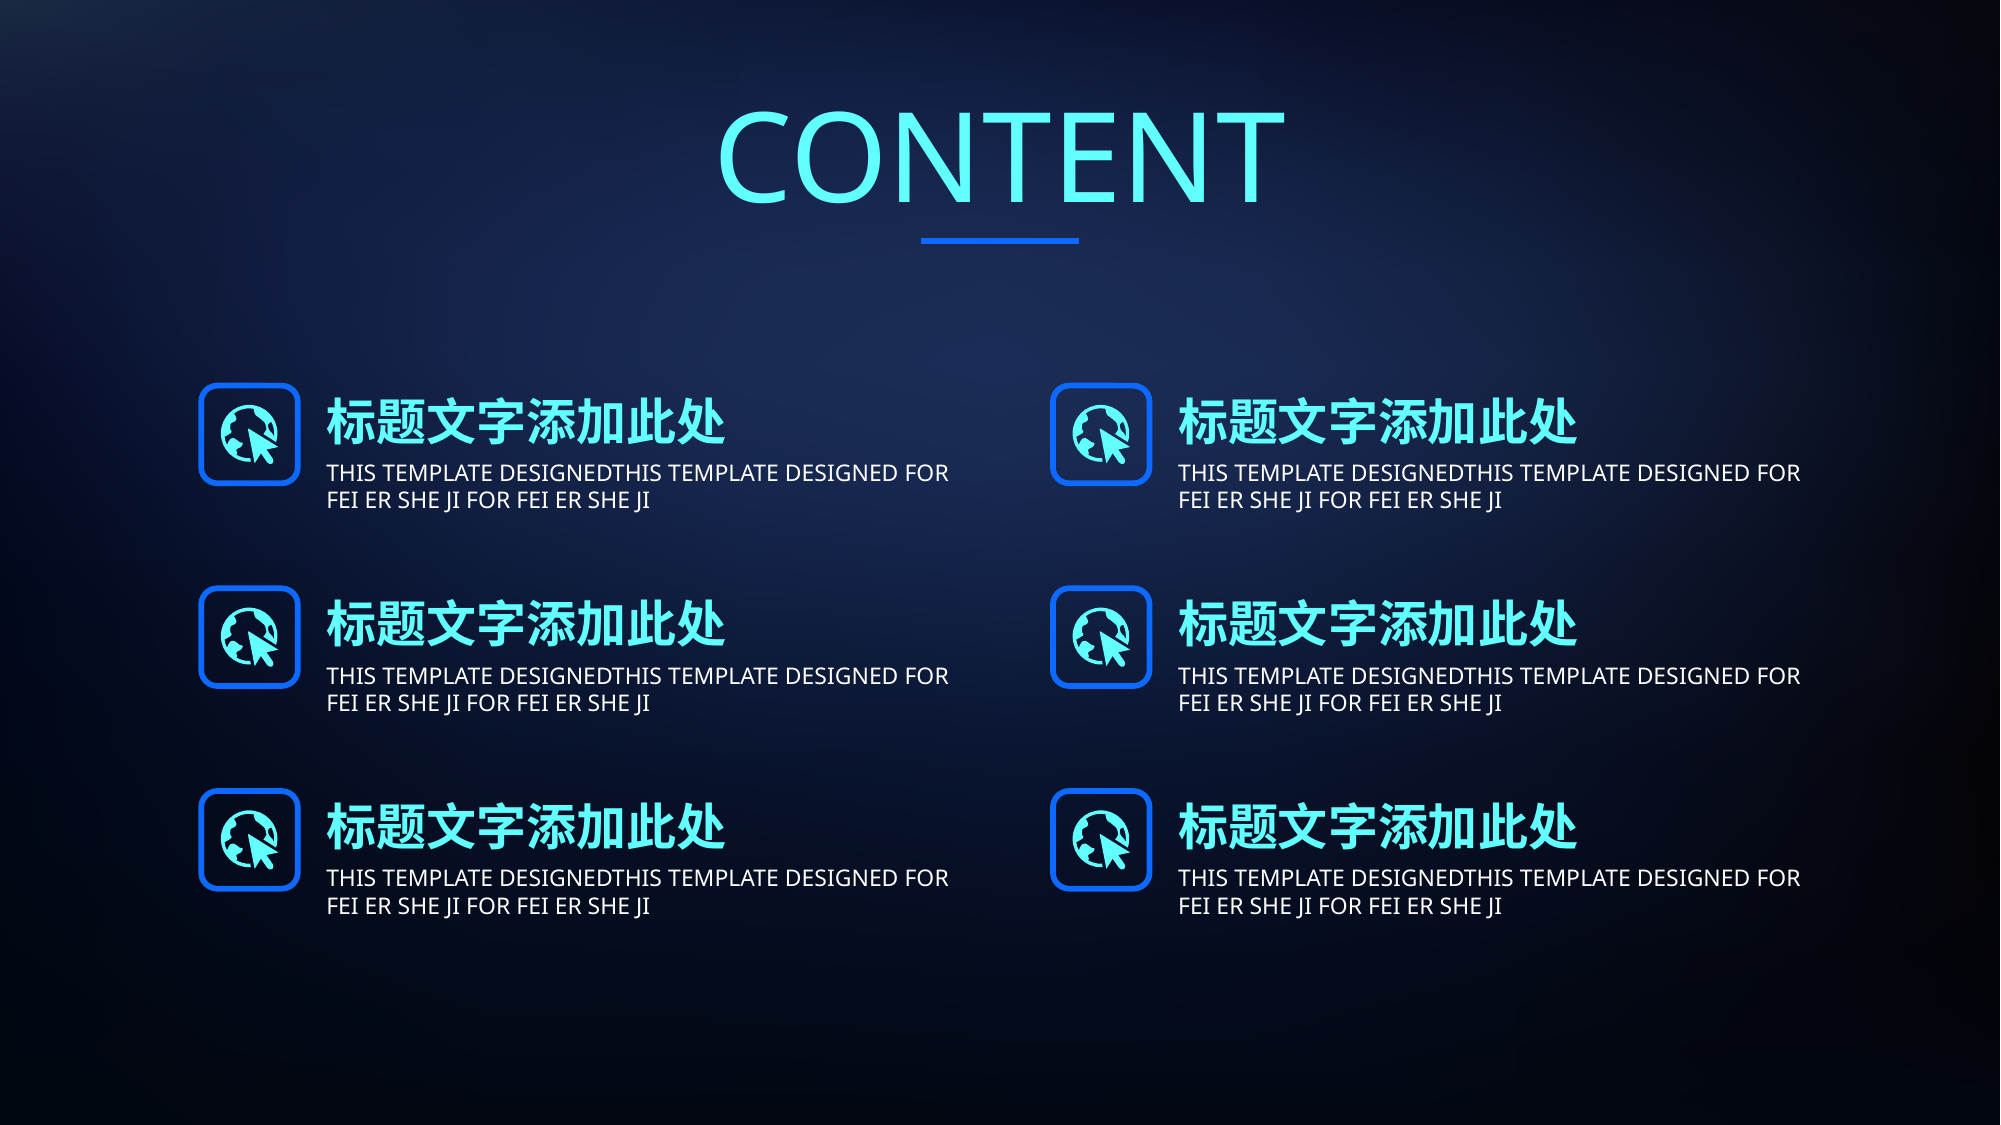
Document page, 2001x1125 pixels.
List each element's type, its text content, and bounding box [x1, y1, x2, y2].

picture [0, 0, 2000, 1125]
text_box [1052, 788, 1852, 894]
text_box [201, 788, 1000, 894]
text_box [201, 585, 1000, 691]
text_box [1052, 382, 1852, 489]
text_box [1052, 585, 1852, 691]
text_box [201, 382, 1000, 489]
text_box CONTENT [698, 69, 1302, 235]
